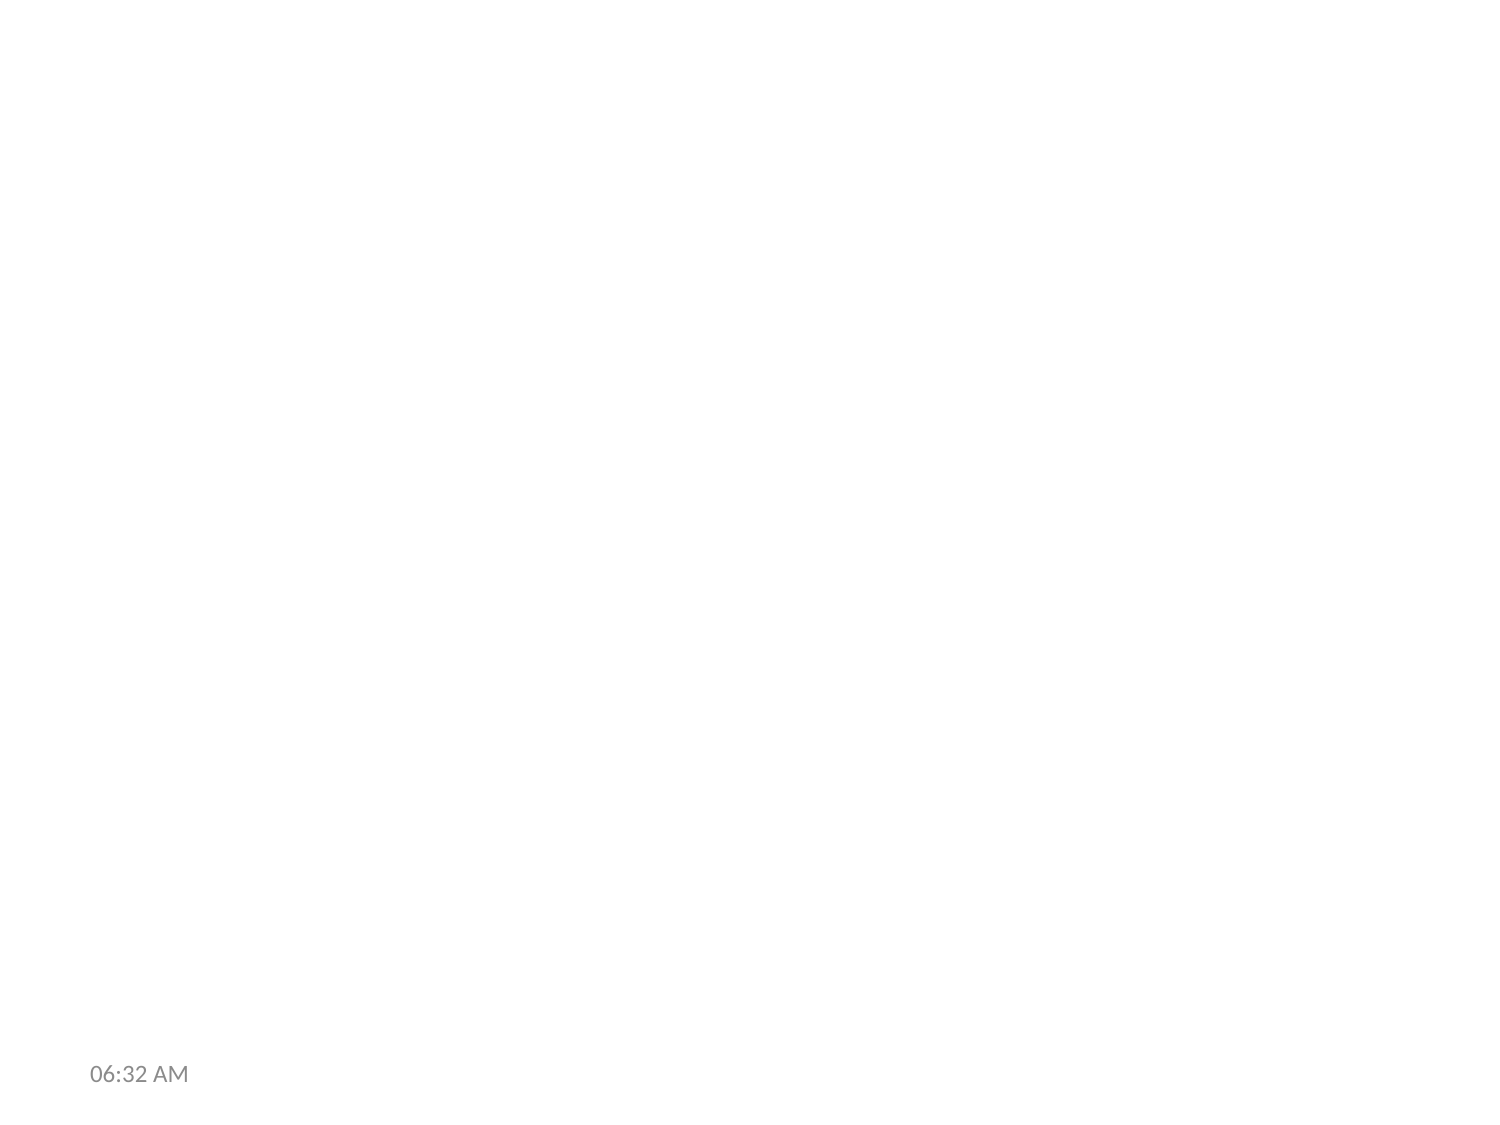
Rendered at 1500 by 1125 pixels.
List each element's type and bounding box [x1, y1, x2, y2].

slide_number [75, 1042, 425, 1103]
